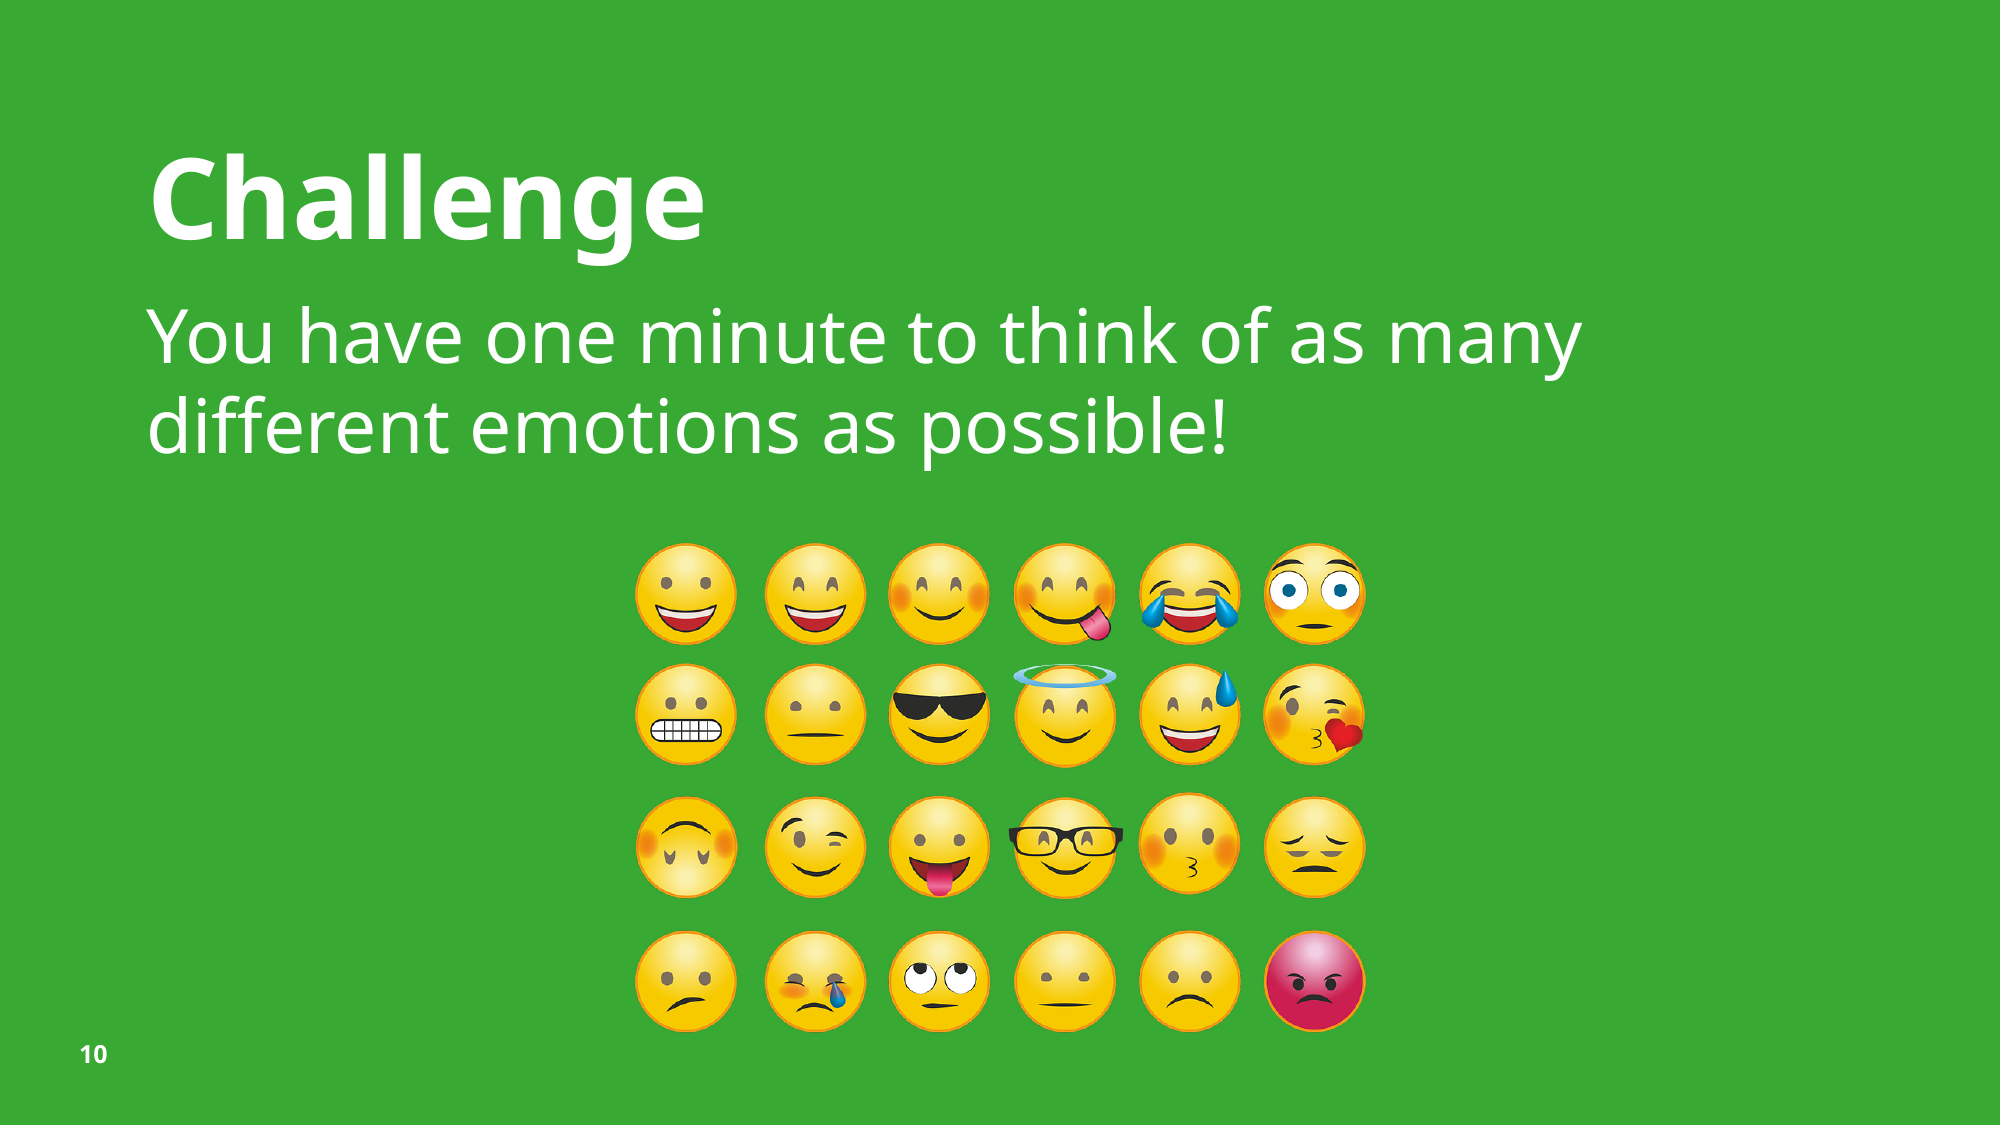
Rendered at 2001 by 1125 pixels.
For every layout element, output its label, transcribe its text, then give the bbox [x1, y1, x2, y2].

slide_number 10 [79, 1023, 190, 1073]
picture [627, 535, 1373, 1040]
title Challenge [132, 39, 1934, 367]
text_box You have one minute to think of as many different emotions as possible! [131, 281, 1761, 476]
